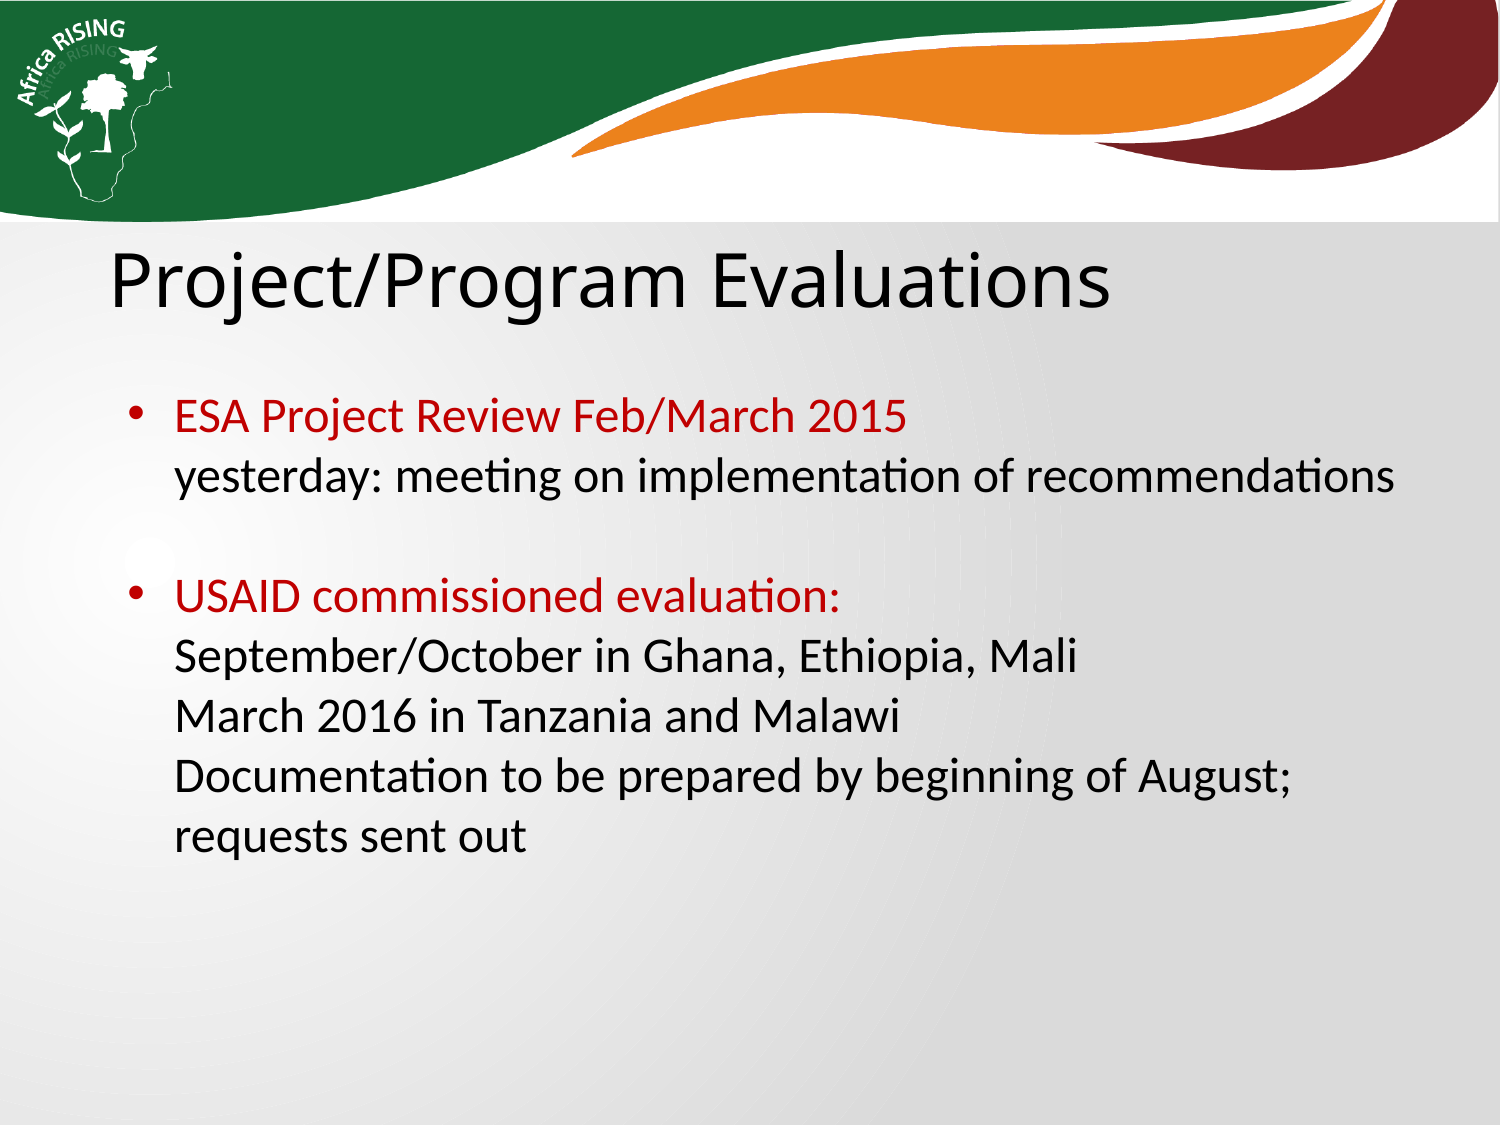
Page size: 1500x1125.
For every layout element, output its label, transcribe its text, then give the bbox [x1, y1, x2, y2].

list Project/Program Evaluations [75, 224, 1400, 363]
picture [0, 0, 1499, 222]
text_box ESA Project Review Feb/March 2015 yesterday: meeting on implementation of recommendations USAID commissioned evaluation: September/October in Ghana, Ethiopia, Mali March 2016 in Tanzania and Malawi Documentation to be prepared by beginning of August; requests sent out [112, 374, 1425, 990]
